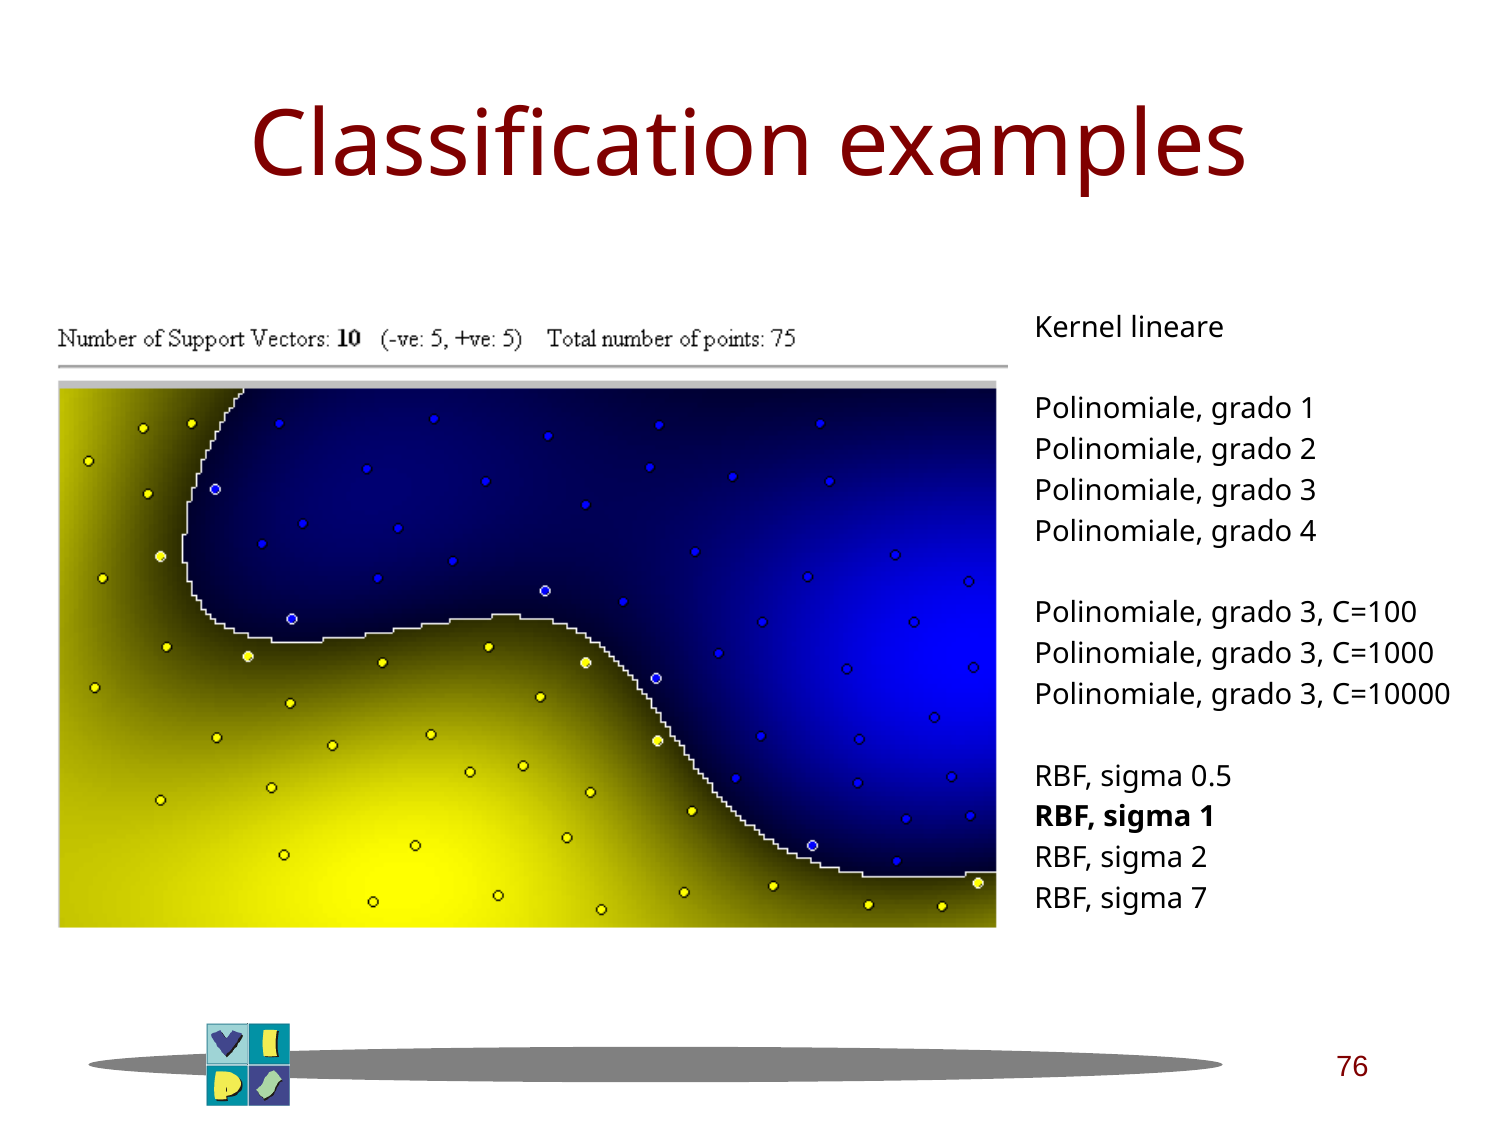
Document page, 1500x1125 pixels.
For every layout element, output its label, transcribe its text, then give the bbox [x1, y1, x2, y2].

title Classification examples [75, 45, 1425, 233]
picture [46, 316, 1008, 938]
picture [206, 1023, 290, 1106]
slide_number 76 [1033, 1039, 1384, 1118]
text_box Kernel lineare Polinomiale, grado 1 Polinomiale, grado 2 Polinomiale, grado 3 Polinomiale, grado 4 Polinomiale, grado 3, C=100 Polinomiale, grado 3, C=1000 Polinomiale, grado 3, C=10000 RBF, sigma 0.5 RBF, sigma 1 RBF, sigma 2 RBF, sigma 7 [1019, 300, 1500, 996]
